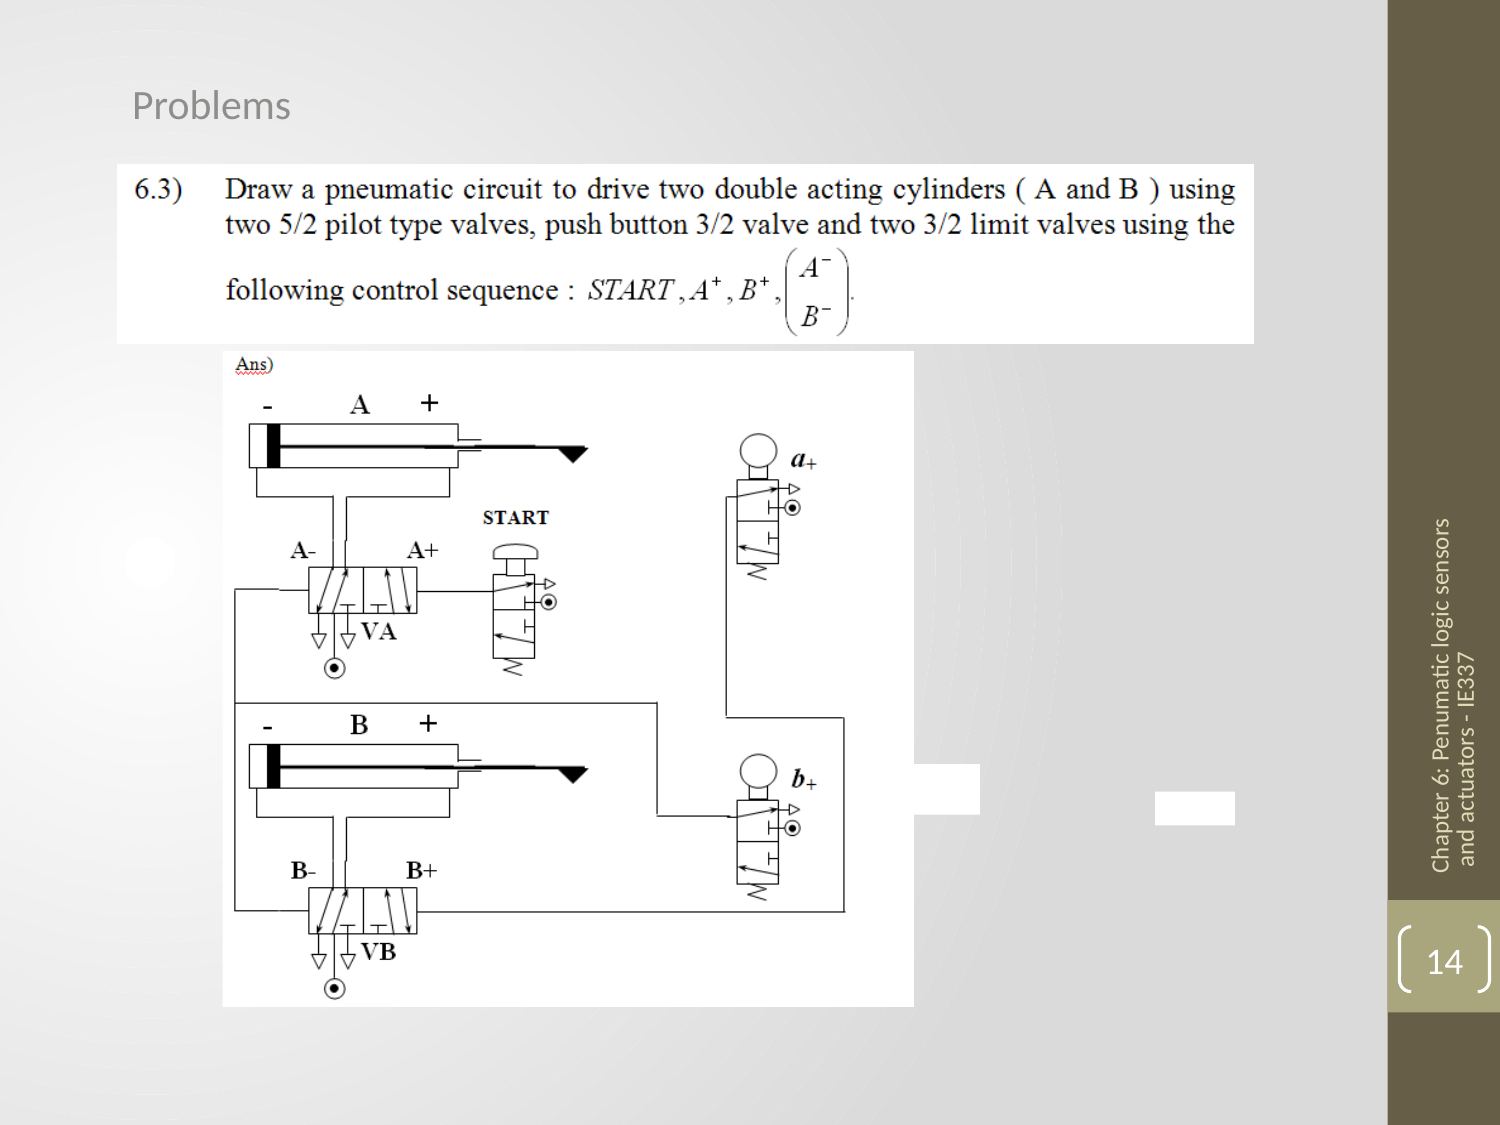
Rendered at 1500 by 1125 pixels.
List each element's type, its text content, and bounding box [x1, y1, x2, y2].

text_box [924, 352, 1236, 843]
footer Chapter 6: Penumatic logic sensors and actuators - IE337 [1408, 500, 1469, 889]
slide_number 14 [1397, 925, 1492, 994]
subtitle Problems [117, 70, 1325, 165]
picture [222, 350, 915, 1008]
picture [116, 163, 1255, 345]
